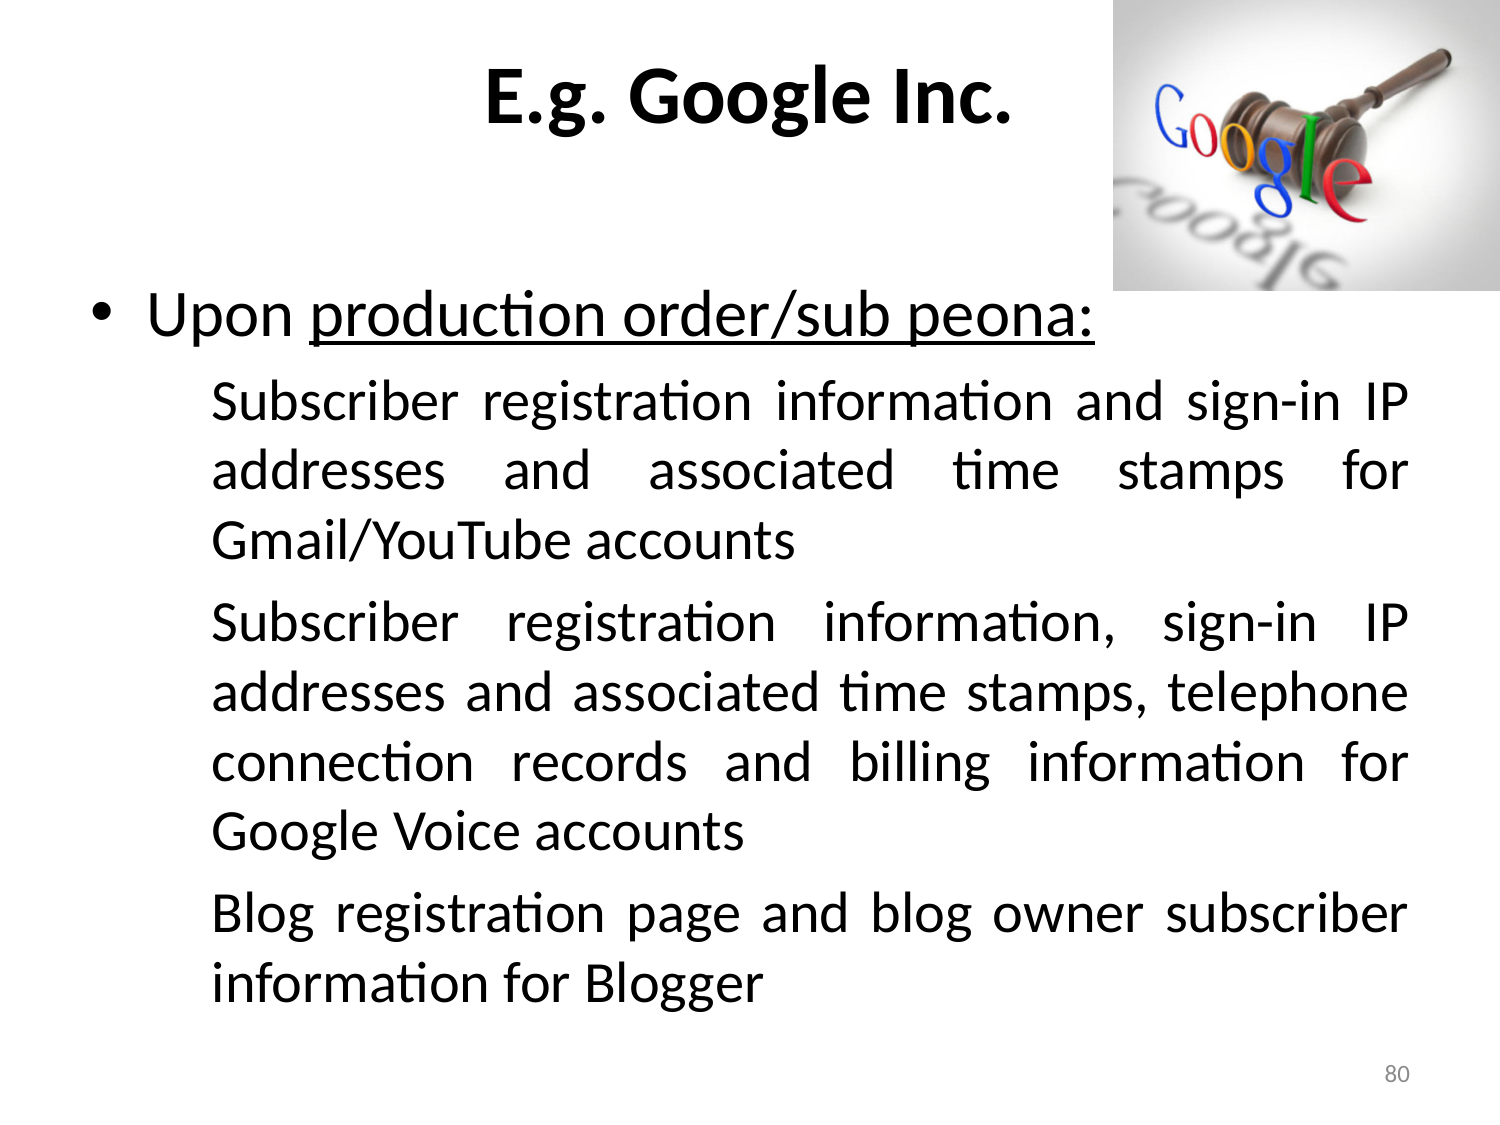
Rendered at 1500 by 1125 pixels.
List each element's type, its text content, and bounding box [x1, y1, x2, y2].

slide_number 80 [1074, 1042, 1425, 1103]
title E.g. Google Inc. [75, 33, 1108, 221]
picture [1113, 0, 1500, 291]
list Upon production order/sub peona: Subscriber registration information and sign-in IP addresses and associated time stamps for Gmail/YouTube accounts Subscriber registration information, sign-in IP addresses and associated time stamps, telephone connection records and billing information for Google Voice accounts Blog registration page and blog owner subscriber information for Blogger [75, 262, 1425, 1063]
